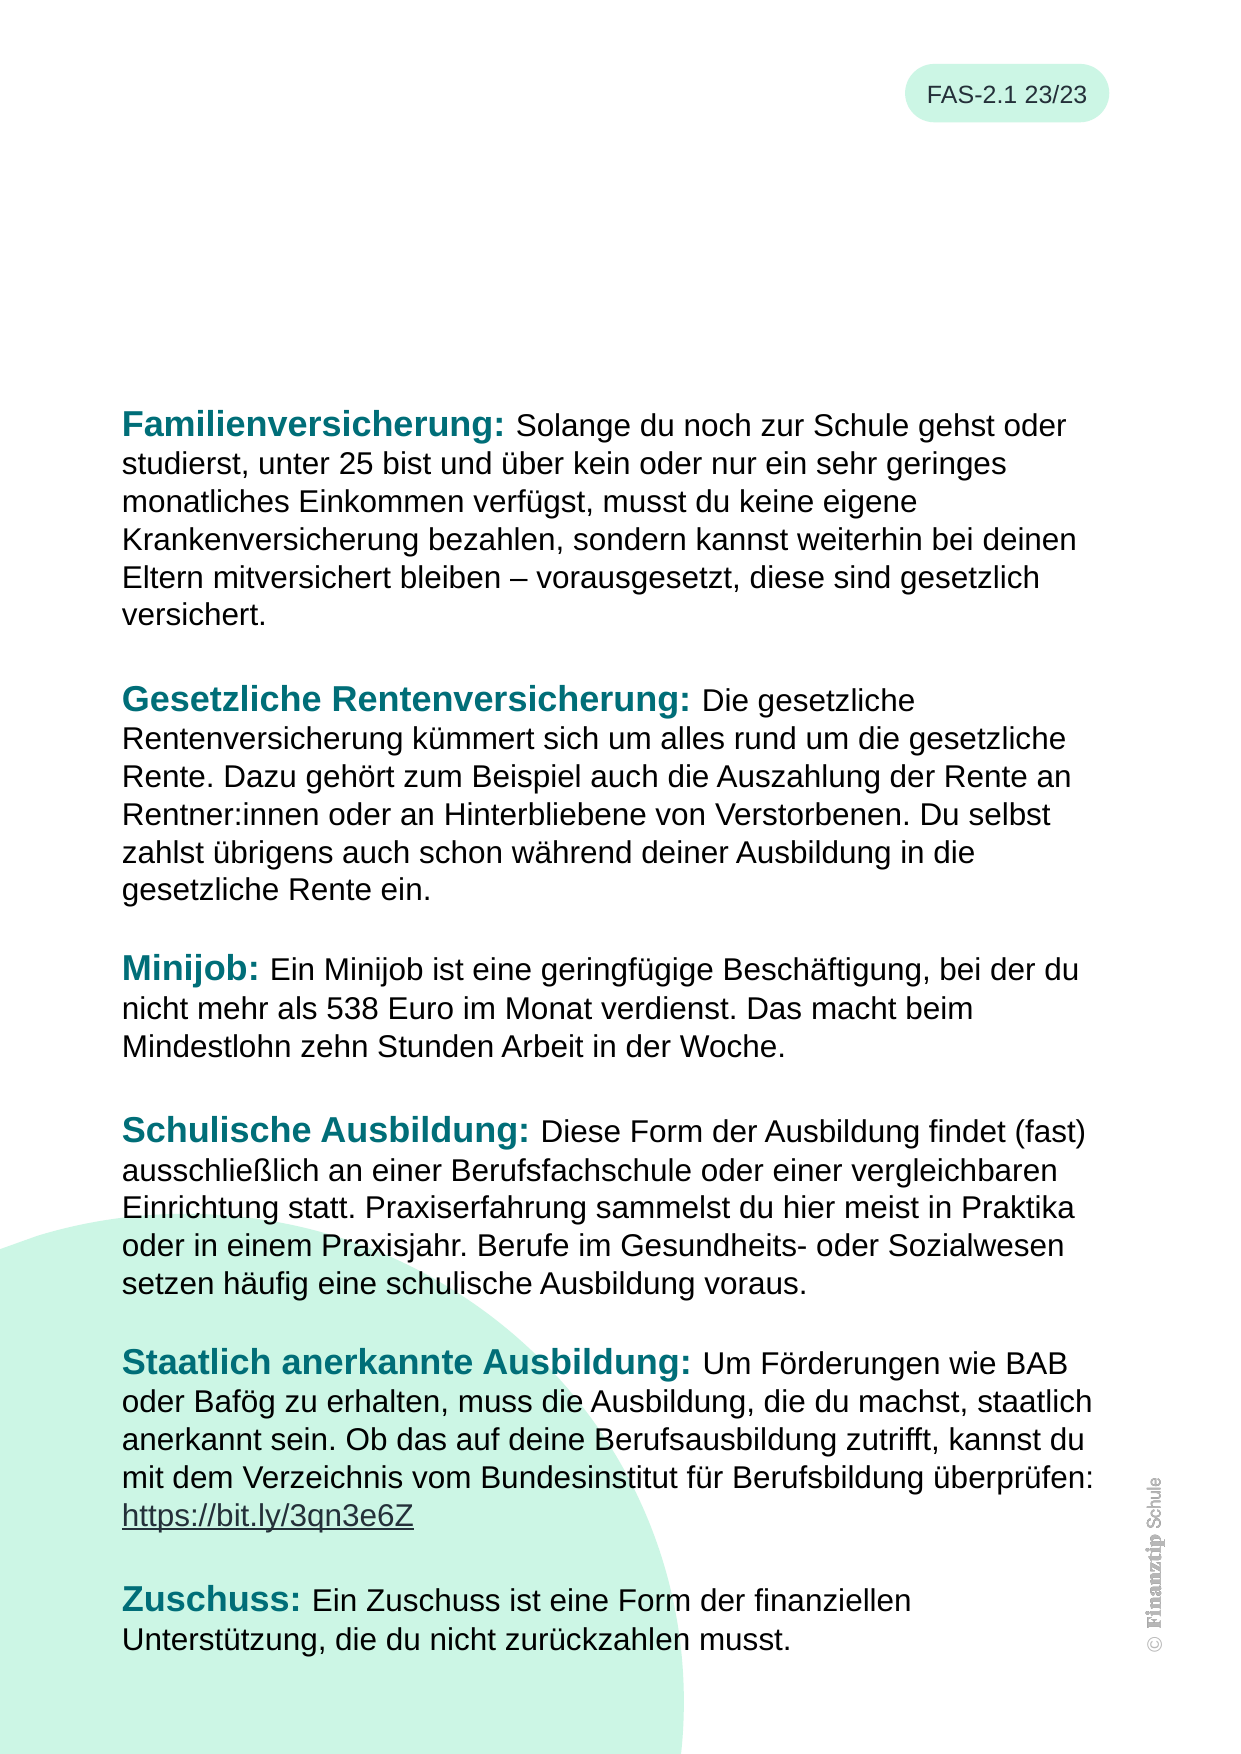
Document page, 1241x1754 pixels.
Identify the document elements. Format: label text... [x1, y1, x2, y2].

picture [1143, 1478, 1165, 1628]
text_box Familienversicherung: Solange du noch zur Schule gehst oder studierst, unter 25 bist und über kein oder nur ein sehr geringes monatliches Einkommen verfügst, musst du keine eigene Krankenversicherung bezahlen, sondern kannst weiterhin bei deinen Eltern mitversichert bleiben – vorausgesetzt, diese sind gesetzlich versichert. Gesetzliche Rentenversicherung: Die gesetzliche Rentenversicherung kümmert sich um alles rund um die gesetzliche Rente. Dazu gehört zum Beispiel auch die Auszahlung der Rente an Rentner:innen oder an Hinterbliebene von Verstorbenen. Du selbst zahlst übrigens auch schon während deiner Ausbildung in die gesetzliche Rente ein. Minijob: Ein Minijob ist eine geringfügige Beschäftigung, bei der du nicht mehr als 538 Euro im Monat verdienst. Das macht beim Mindestlohn zehn Stunden Arbeit in der Woche. Schulische Ausbildung: Diese Form der Ausbildung findet (fast) ausschließlich an einer Berufsfachschule oder einer vergleichbaren Einrichtung statt. Praxiserfahrung sammelst du hier meist in Praktika oder in einem Praxisjahr. Berufe im Gesundheits- oder Sozialwesen setzen häufig eine schulische Ausbildung voraus. Staatlich anerkannte Ausbildung: Um Förderungen wie BAB oder Bafög zu erhalten, muss die Ausbildung, die du machst, staatlich anerkannt sein. Ob das auf deine Berufsausbildung zutrifft, kannst du mit dem Verzeichnis vom Bundesinstitut für Berufsbildung überprüfen: https://bit.ly/3qn3e6Z Zuschuss: Ein Zuschuss ist eine Form der finanziellen Unterstützung, die du nicht zurückzahlen musst. [121, 393, 1119, 1664]
